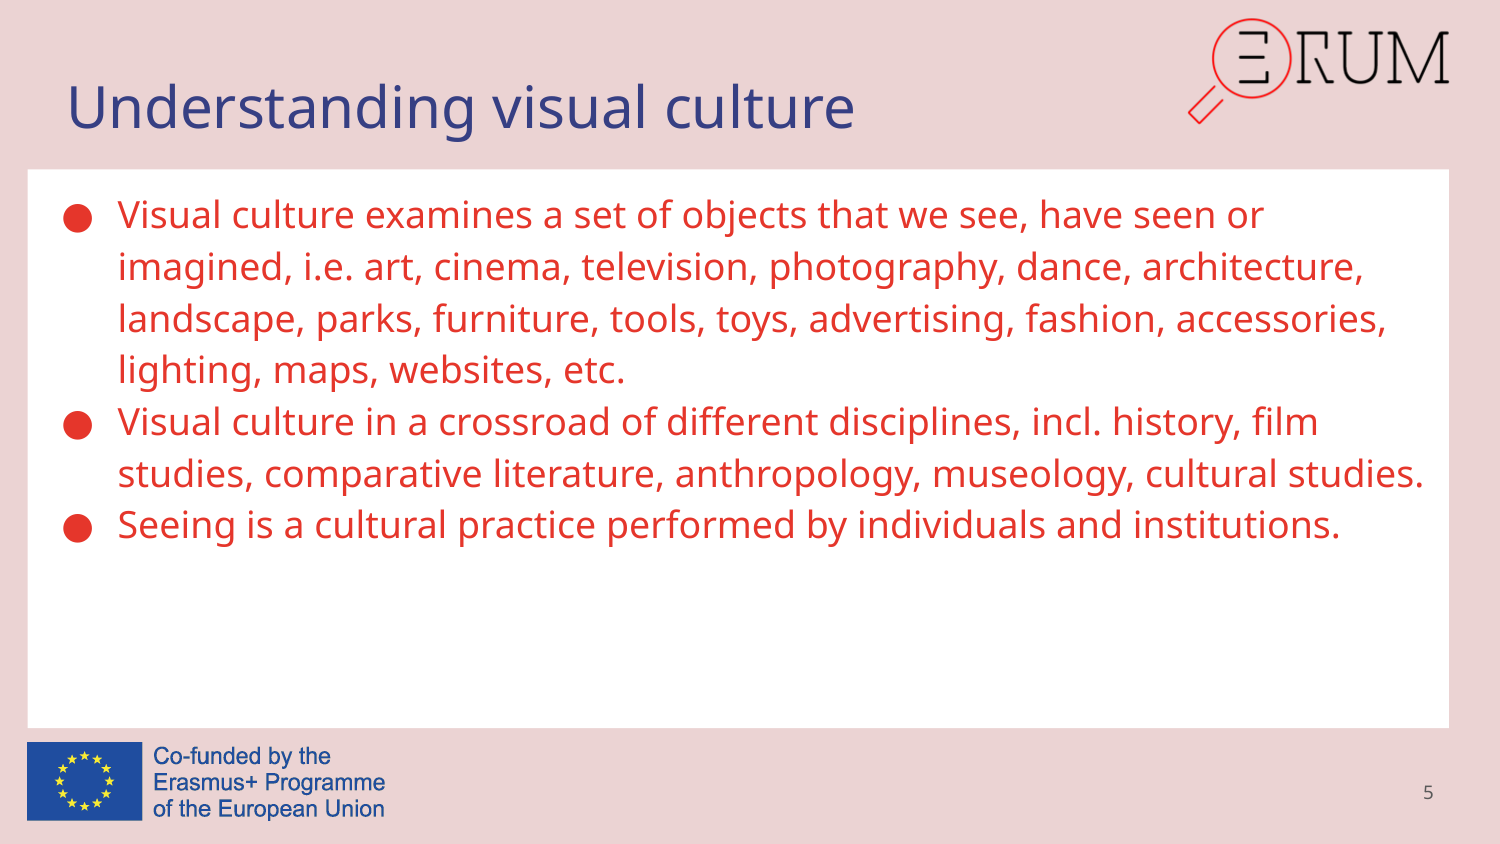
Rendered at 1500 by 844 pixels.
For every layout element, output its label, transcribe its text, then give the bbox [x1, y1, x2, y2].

list Visual culture examines a set of objects that we see, have seen or imagined, i.e. art, cinema, television, photography, dance, architecture, landscape, parks, furniture, tools, toys, advertising, fashion, accessories, lighting, maps, websites, etc. Visual culture in a crossroad of different disciplines, incl. history, film studies, comparative literature, anthropology, museology, cultural studies. Seeing is a cultural practice performed by individuals and institutions. [27, 169, 1449, 729]
slide_number 5 [1358, 761, 1449, 826]
picture [1136, 0, 1500, 137]
picture [27, 742, 385, 821]
title Understanding visual culture [51, 55, 1168, 150]
